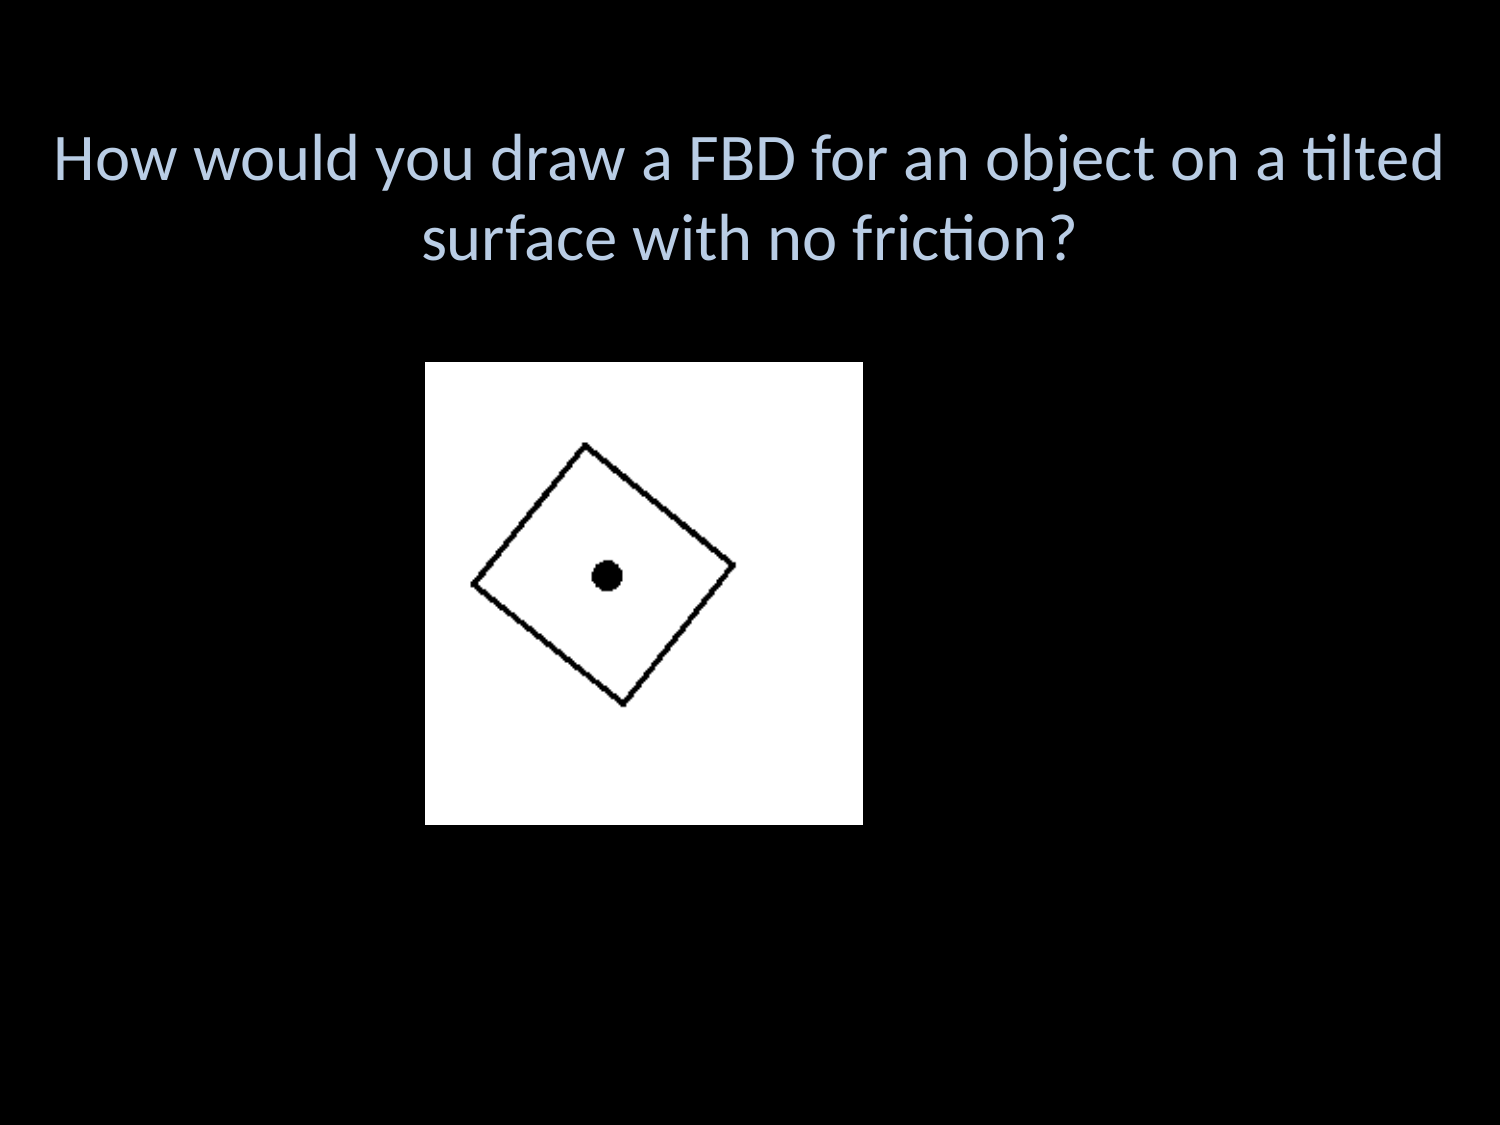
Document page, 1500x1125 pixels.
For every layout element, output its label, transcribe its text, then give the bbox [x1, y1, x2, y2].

title How would you draw a FBD for an object on a tilted surface with no friction? [31, 99, 1469, 288]
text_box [424, 362, 863, 825]
